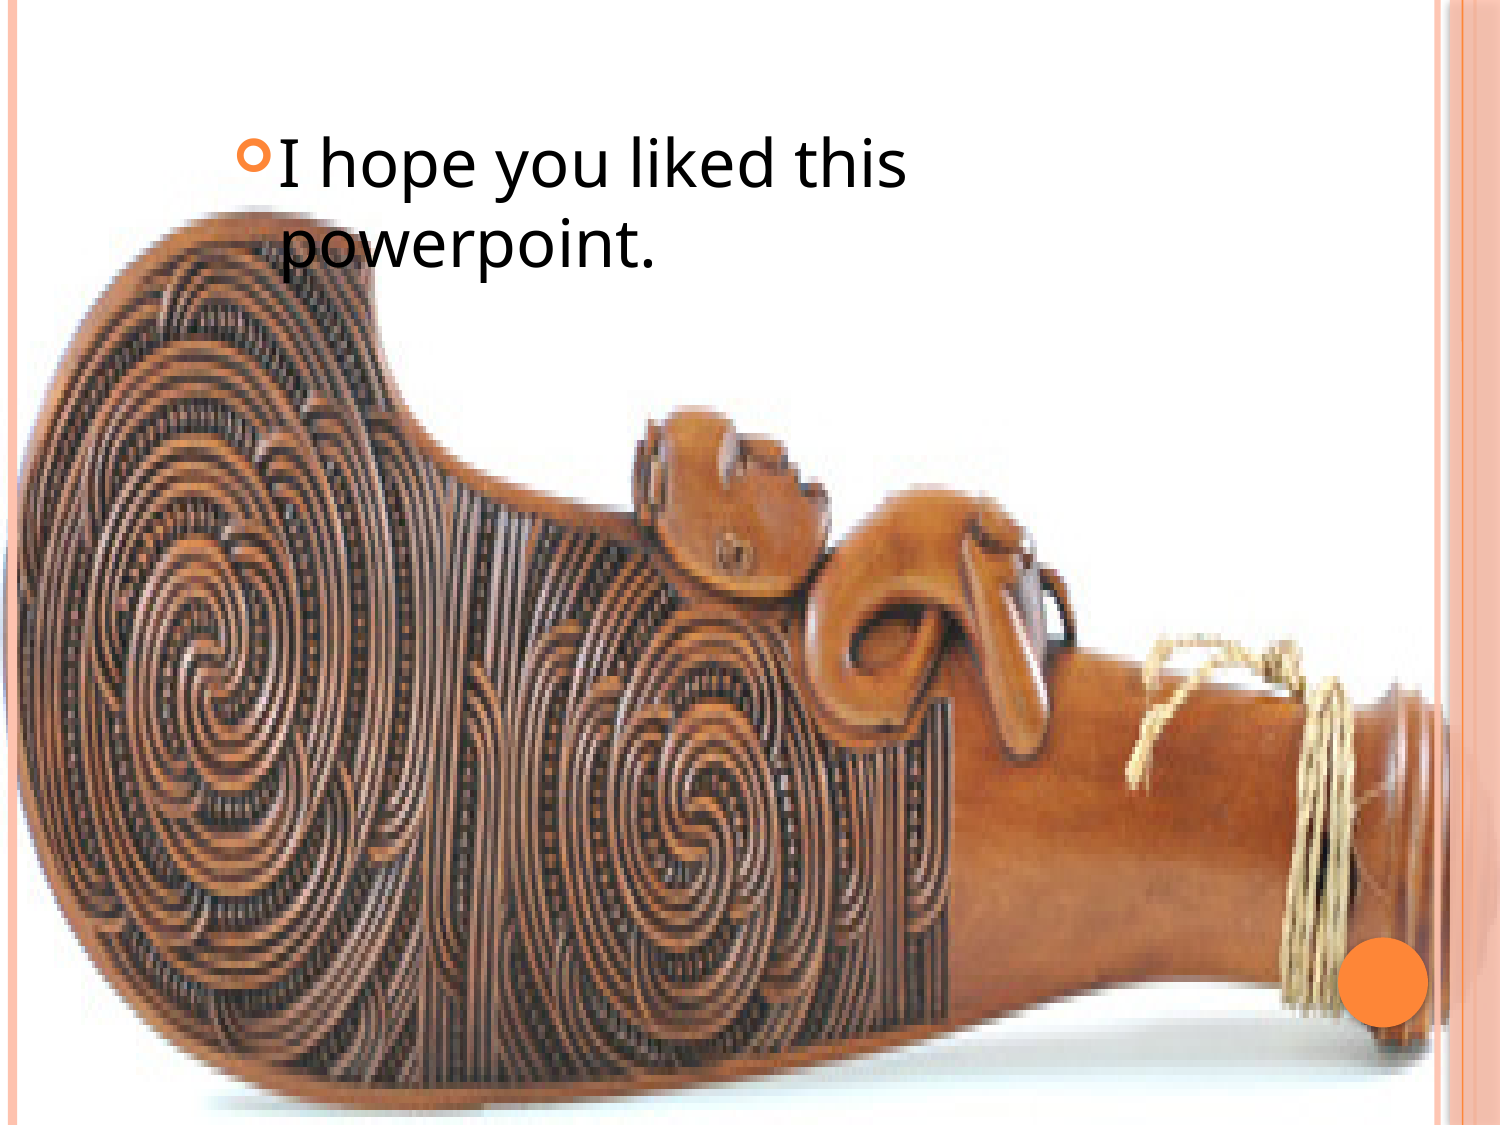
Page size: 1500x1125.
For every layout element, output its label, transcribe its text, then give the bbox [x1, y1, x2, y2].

picture [1441, 0, 1449, 1125]
picture [18, 0, 1434, 1125]
picture [0, 0, 7, 1125]
list I hope you liked this powerpoint. [218, 113, 1189, 497]
